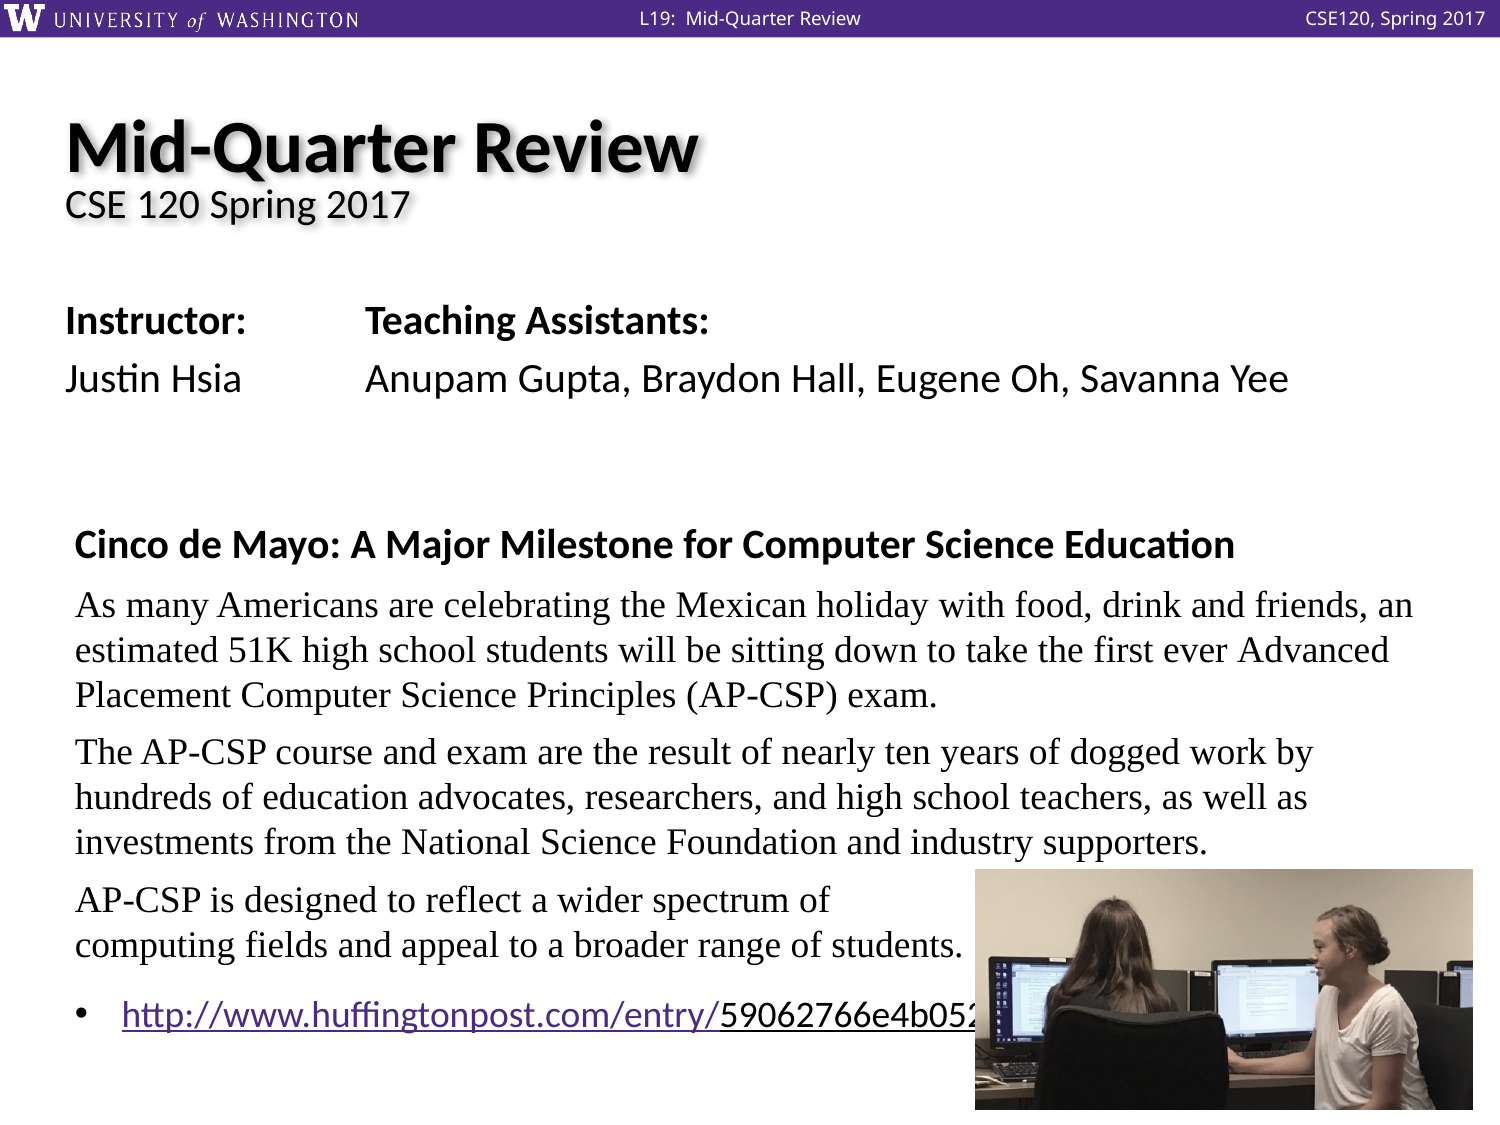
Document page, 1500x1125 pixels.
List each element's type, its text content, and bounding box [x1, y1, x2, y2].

subtitle Instructor: Teaching Assistants: Justin Hsia Anupam Gupta, Braydon Hall, Eugene Oh, Savanna Yee [49, 284, 1423, 436]
title Mid-Quarter Review CSE 120 Spring 2017 [49, 49, 1326, 284]
picture [975, 869, 1473, 1111]
text_box Cinco de Mayo: A Major Milestone for Computer Science Education As many Americans are celebrating the Mexican holiday with food, drink and friends, an estimated 51K high school students will be sitting down to take the first ever Advanced Placement Computer Science Principles (AP-CSP) exam. The AP-CSP course and exam are the result of nearly ten years of dogged work by hundreds of education advocates, researchers, and high school teachers, as well as investments from the National Science Foundation and industry supporters. AP-CSP is designed to reflect a wider spectrum of computing fields and appeal to a broader range of students. http://www.huffingtonpost.com/entry/ 59062766e4b05279d4edbd1b [59, 509, 1440, 1043]
picture [4, 4, 358, 32]
